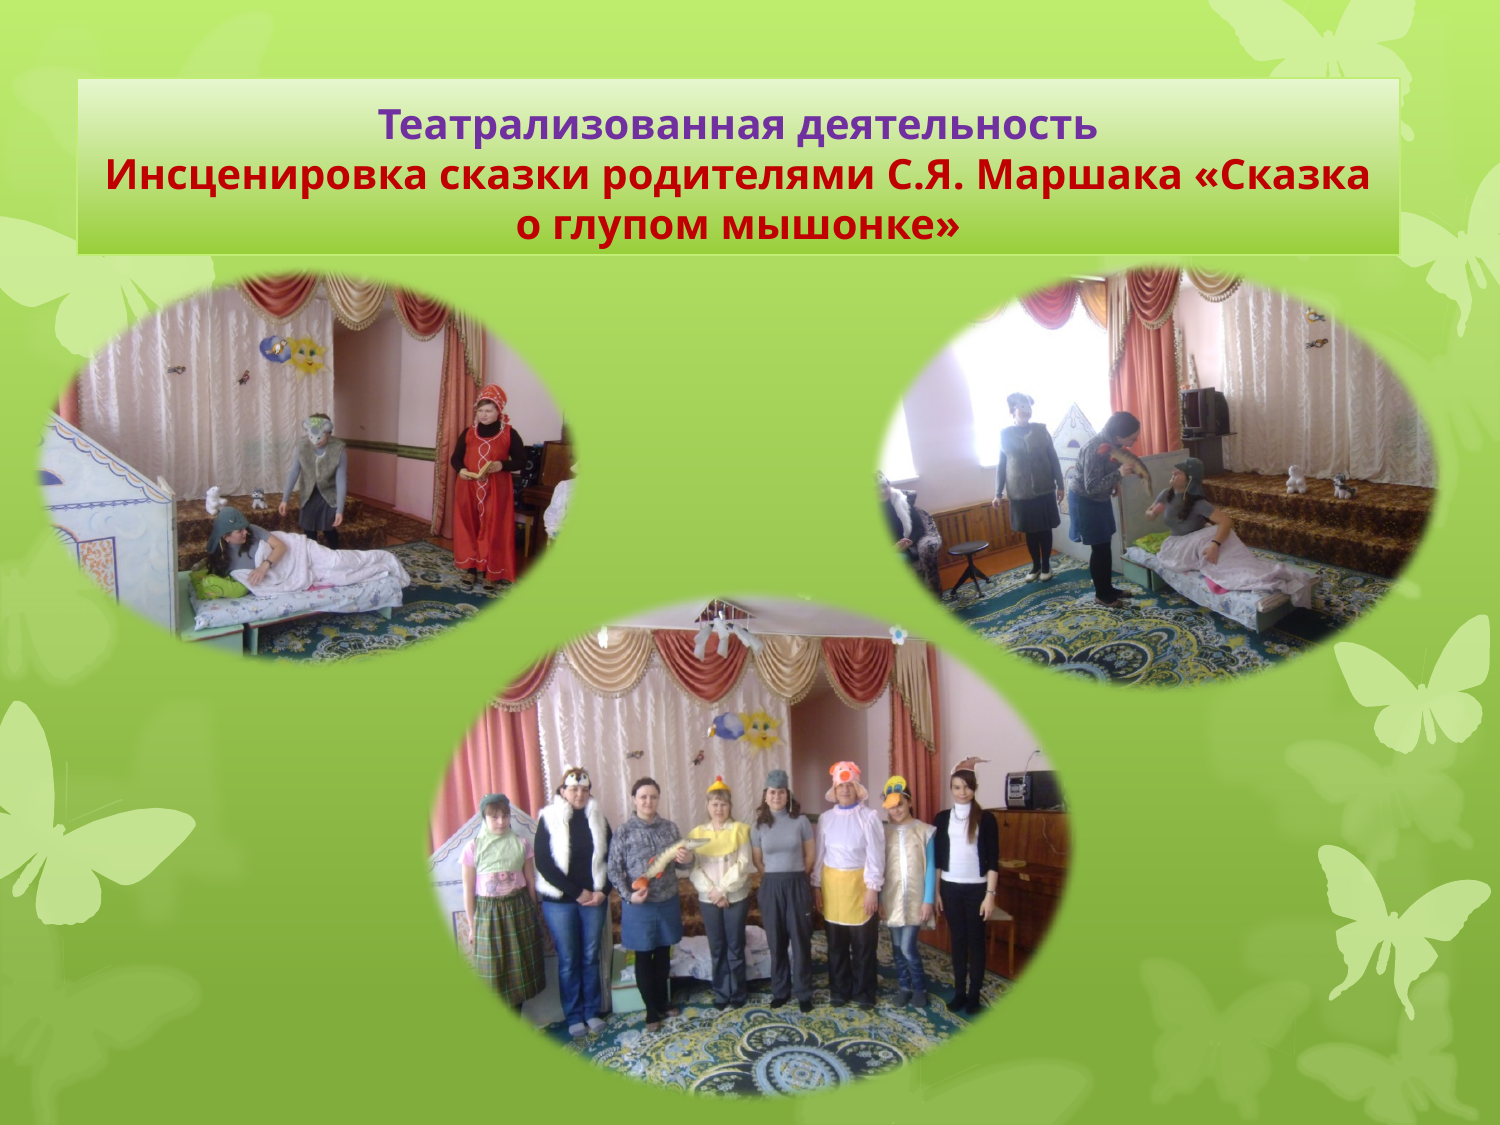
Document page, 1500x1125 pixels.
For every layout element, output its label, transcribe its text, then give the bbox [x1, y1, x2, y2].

title Театрализованная деятельность Инсценировка сказки родителями С.Я. Маршака «Сказка о глупом мышонке» [76, 77, 1401, 256]
picture [28, 258, 1448, 1105]
